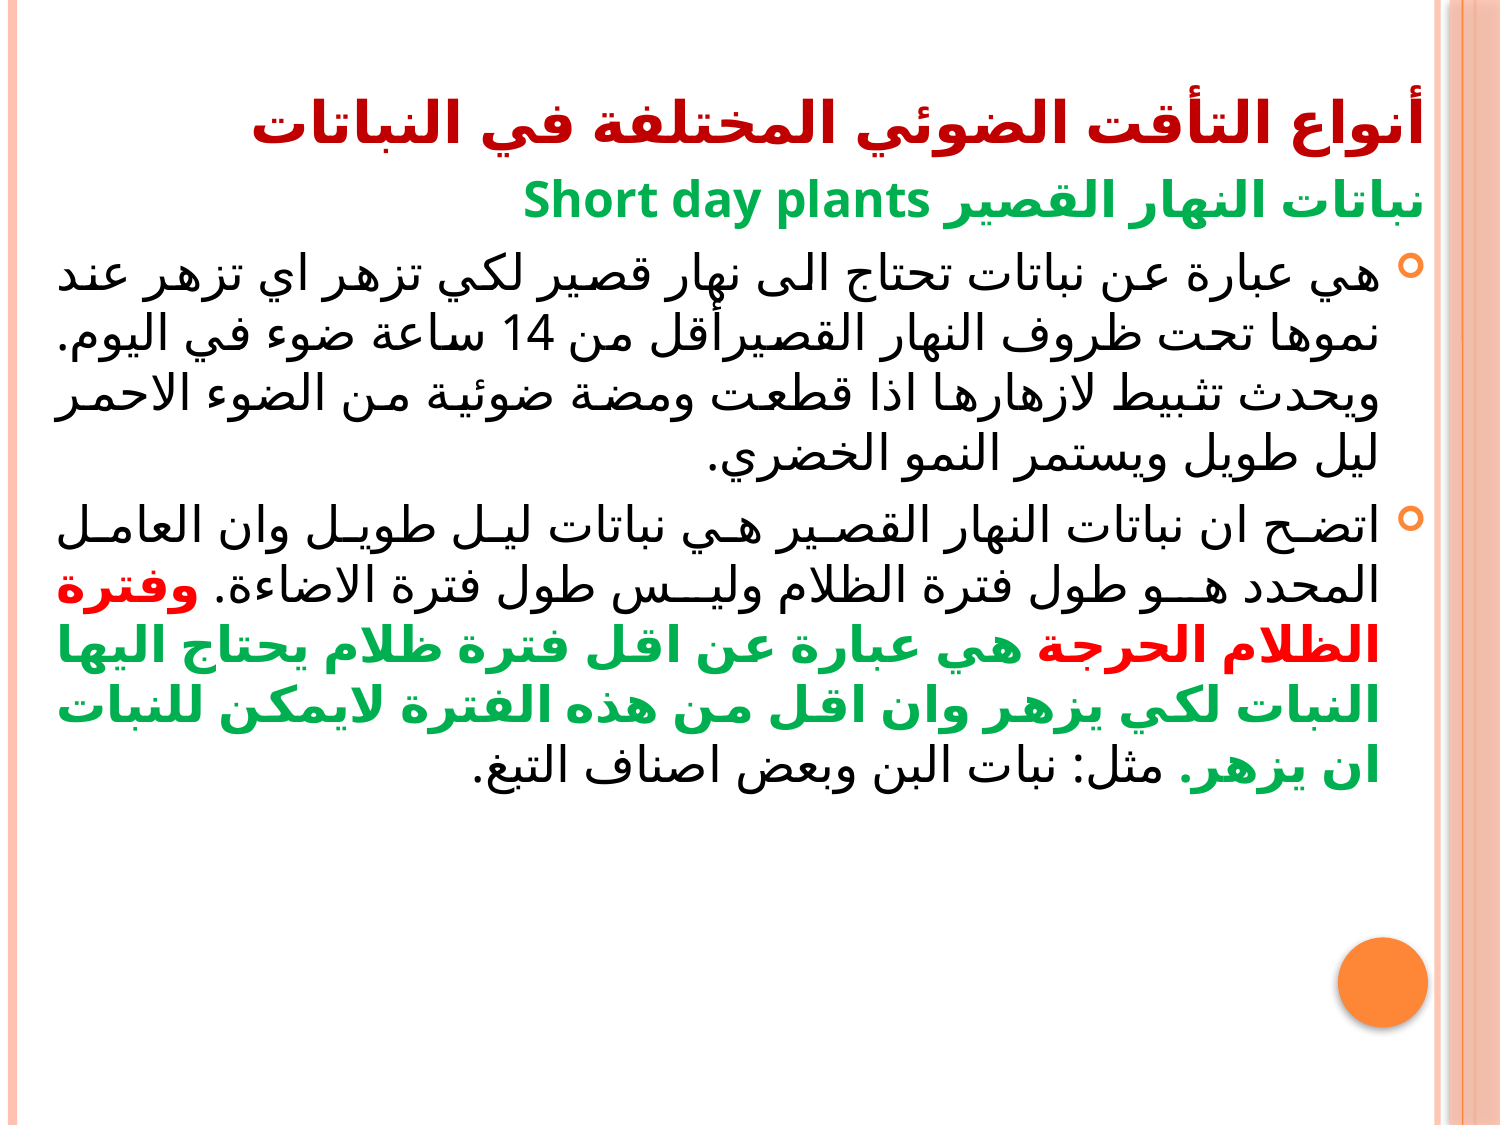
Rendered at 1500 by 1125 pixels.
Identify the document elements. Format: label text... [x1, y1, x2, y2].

list أنواع التأقت الضوئي المختلفة في النباتات نباتات النهار القصير Short day plants هي عبارة عن نباتات تحتاج الى نهار قصير لكي تزهر اي تزهر عند نموها تحت ظروف النهار القصيرأقل من 14 ساعة ضوء في اليوم. ويحدث تثبيط لازهارها اذا قطعت ومضة ضوئية من الضوء الاحمر ليل طويل ويستمر النمو الخضري. اتضح ان نباتات النهار القصير هي نباتات ليل طويل وان العامل المحدد هو طول فترة الظلام وليس طول فترة الاضاءة. وفترة الظلام الحرجة هي عبارة عن اقل فترة ظلام يحتاج اليها النبات لكي يزهر وان اقل من هذه الفترة لايمكن للنبات ان يزهر. مثل: نبات البن وبعض اصناف التبغ. [41, 78, 1442, 1034]
